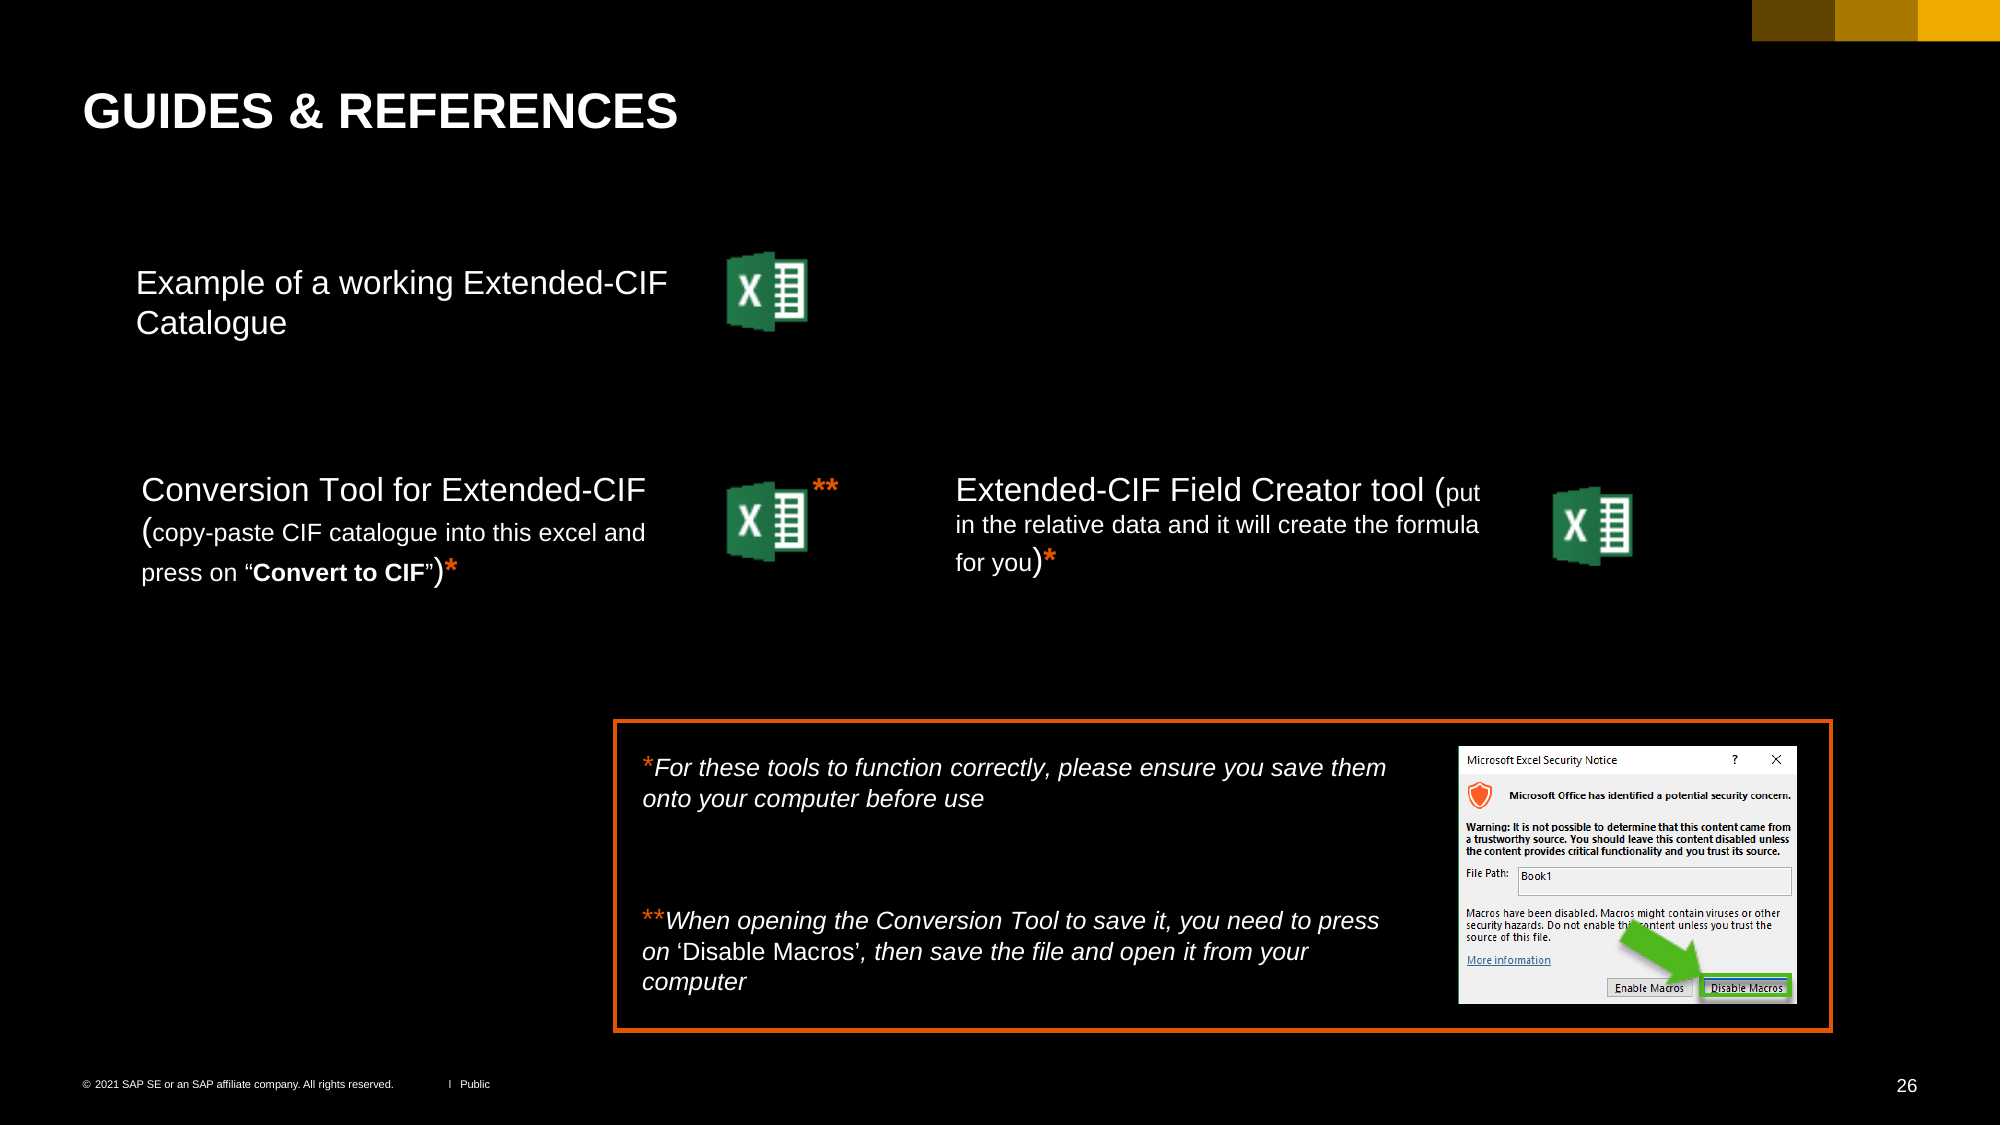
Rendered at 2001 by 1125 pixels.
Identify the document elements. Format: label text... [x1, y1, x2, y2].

text_box [1836, 0, 1919, 42]
text_box [1751, 0, 1836, 42]
text_box Conversion Tool for Extended-CIF (copy-paste CIF catalogue into this excel and press on “Convert to CIF”)* [141, 468, 647, 589]
text_box *For these tools to function correctly, please ensure you save them onto your computer before use [642, 747, 1387, 813]
text_box **When opening the Conversion Tool to save it, you need to press on‘Disable Macros’, then save the file and open it from your computer [642, 900, 1380, 996]
text_box GUIDES & REFERENCES [82, 79, 679, 139]
text_box [1919, 0, 2000, 42]
text_box [0, 0, 2000, 1125]
text_box ©2021 SAP SE or an SAP affiliate company. All rights reserved. ǀ Public 26 [82, 1073, 1918, 1096]
picture [1458, 745, 1801, 1014]
text_box Example of a working Extended-CIF Catalogue [135, 261, 669, 342]
text_box Extended-CIF Field Creator tool (put in the relative data and it will create the formula for you)* [955, 468, 1481, 578]
text_box [614, 720, 1832, 1031]
text_box ** [827, 468, 839, 509]
picture [1536, 481, 1649, 718]
picture [709, 246, 823, 714]
